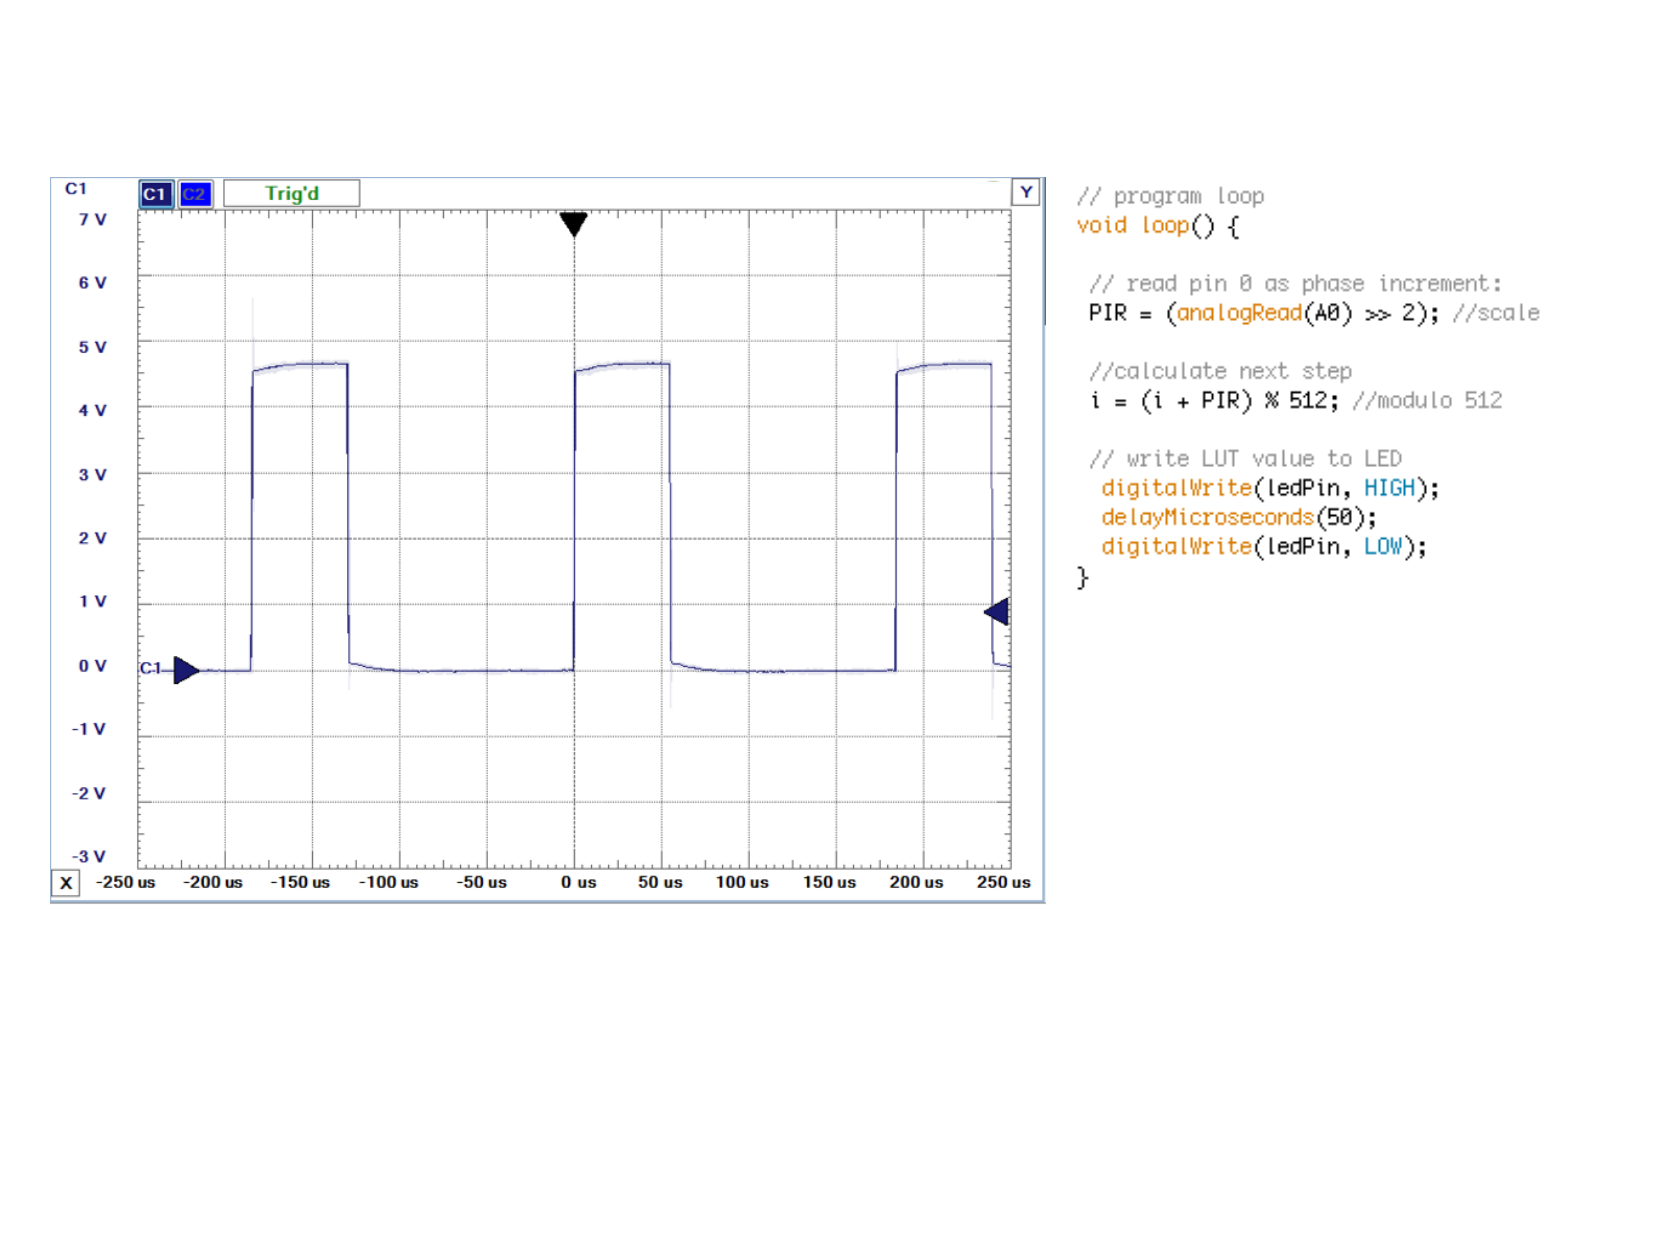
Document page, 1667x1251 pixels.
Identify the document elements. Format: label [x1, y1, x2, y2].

text_box [49, 176, 1047, 906]
picture [1068, 178, 1549, 611]
